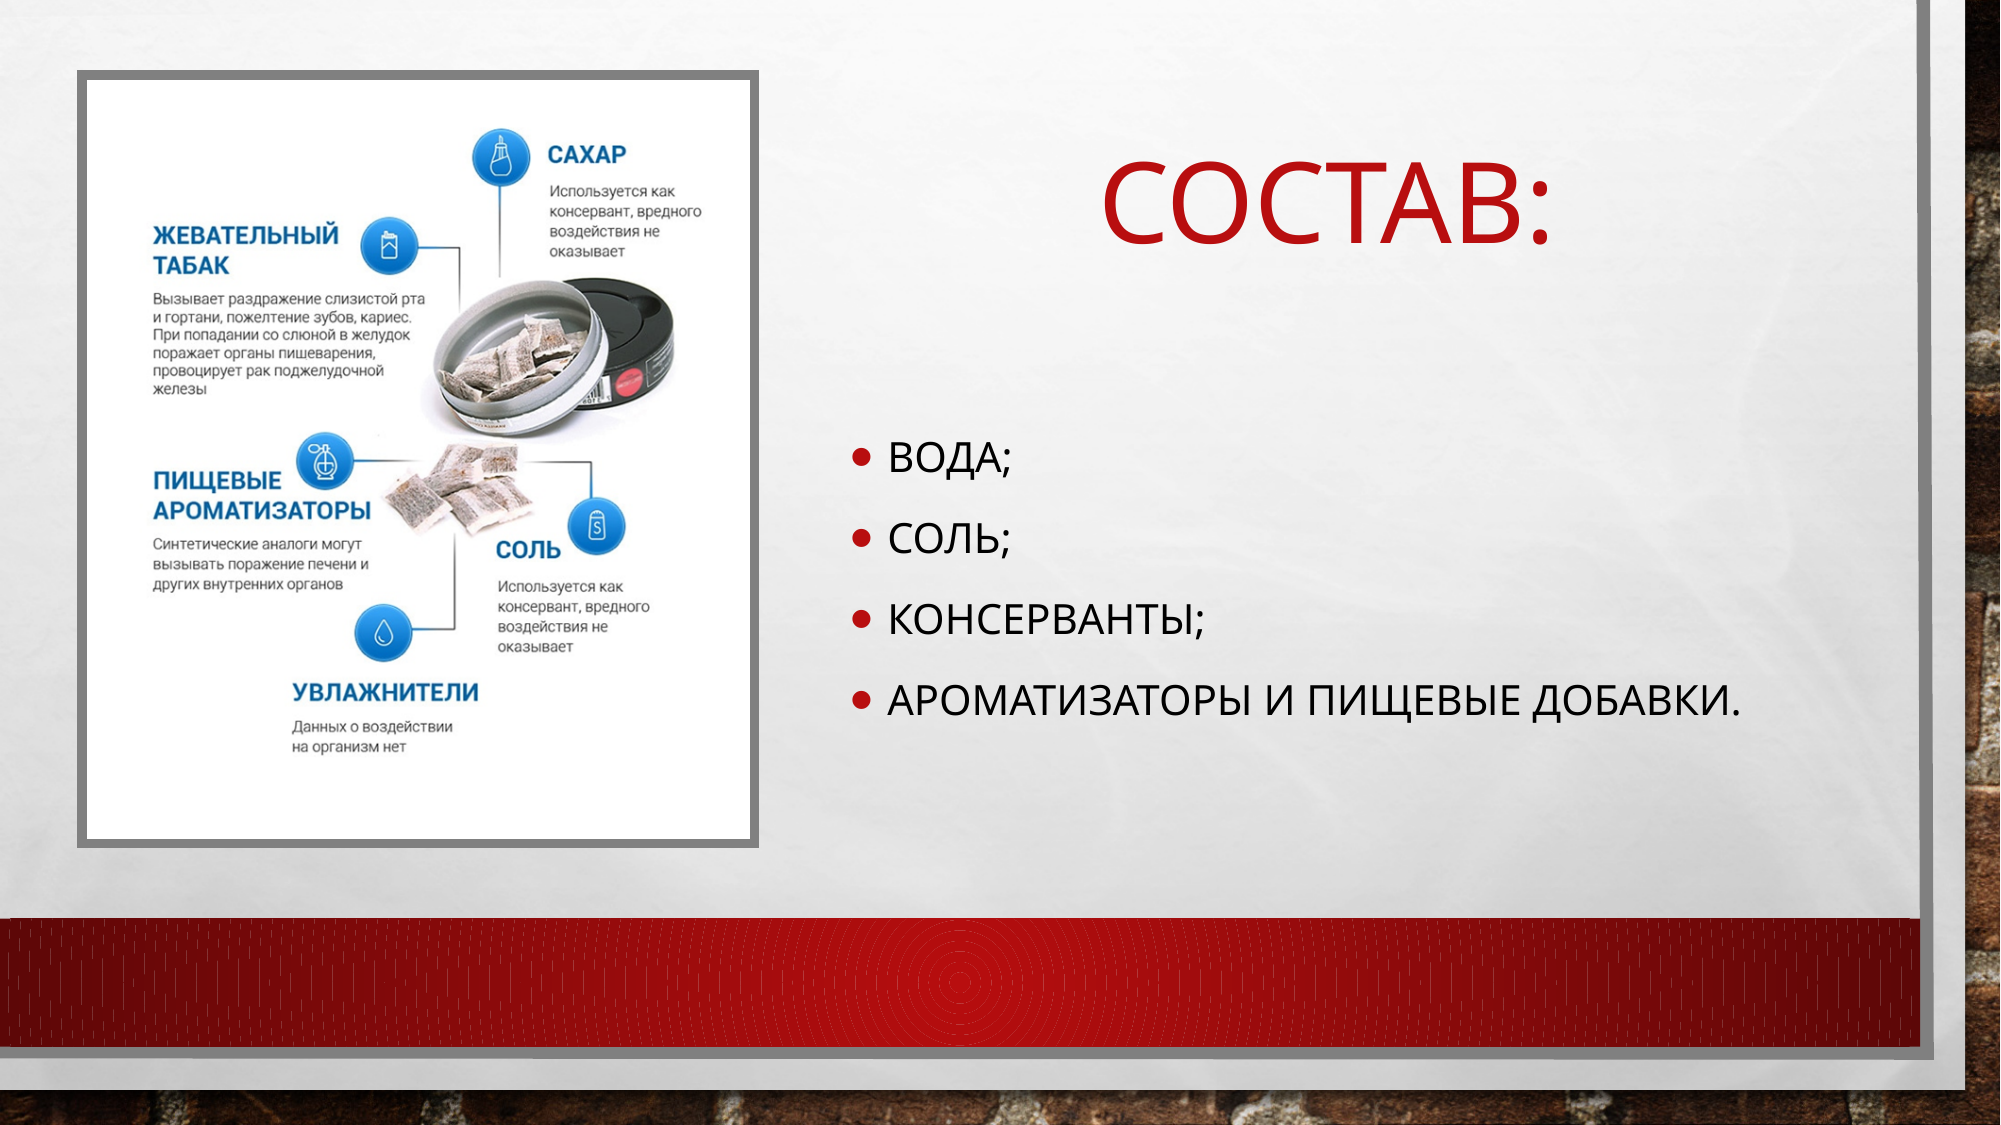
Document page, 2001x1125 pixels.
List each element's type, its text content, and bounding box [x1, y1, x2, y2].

text_box [80, 73, 756, 845]
picture [0, 0, 2000, 1125]
picture [124, 112, 714, 806]
title Состав: [835, 112, 1818, 302]
list ВОДА; СОЛЬ; КОНСЕРВАНТЫ; АРОМАТИЗАТОРЫ И ПИЩЕВЫЕ ДОБАВКИ. [834, 339, 1819, 806]
